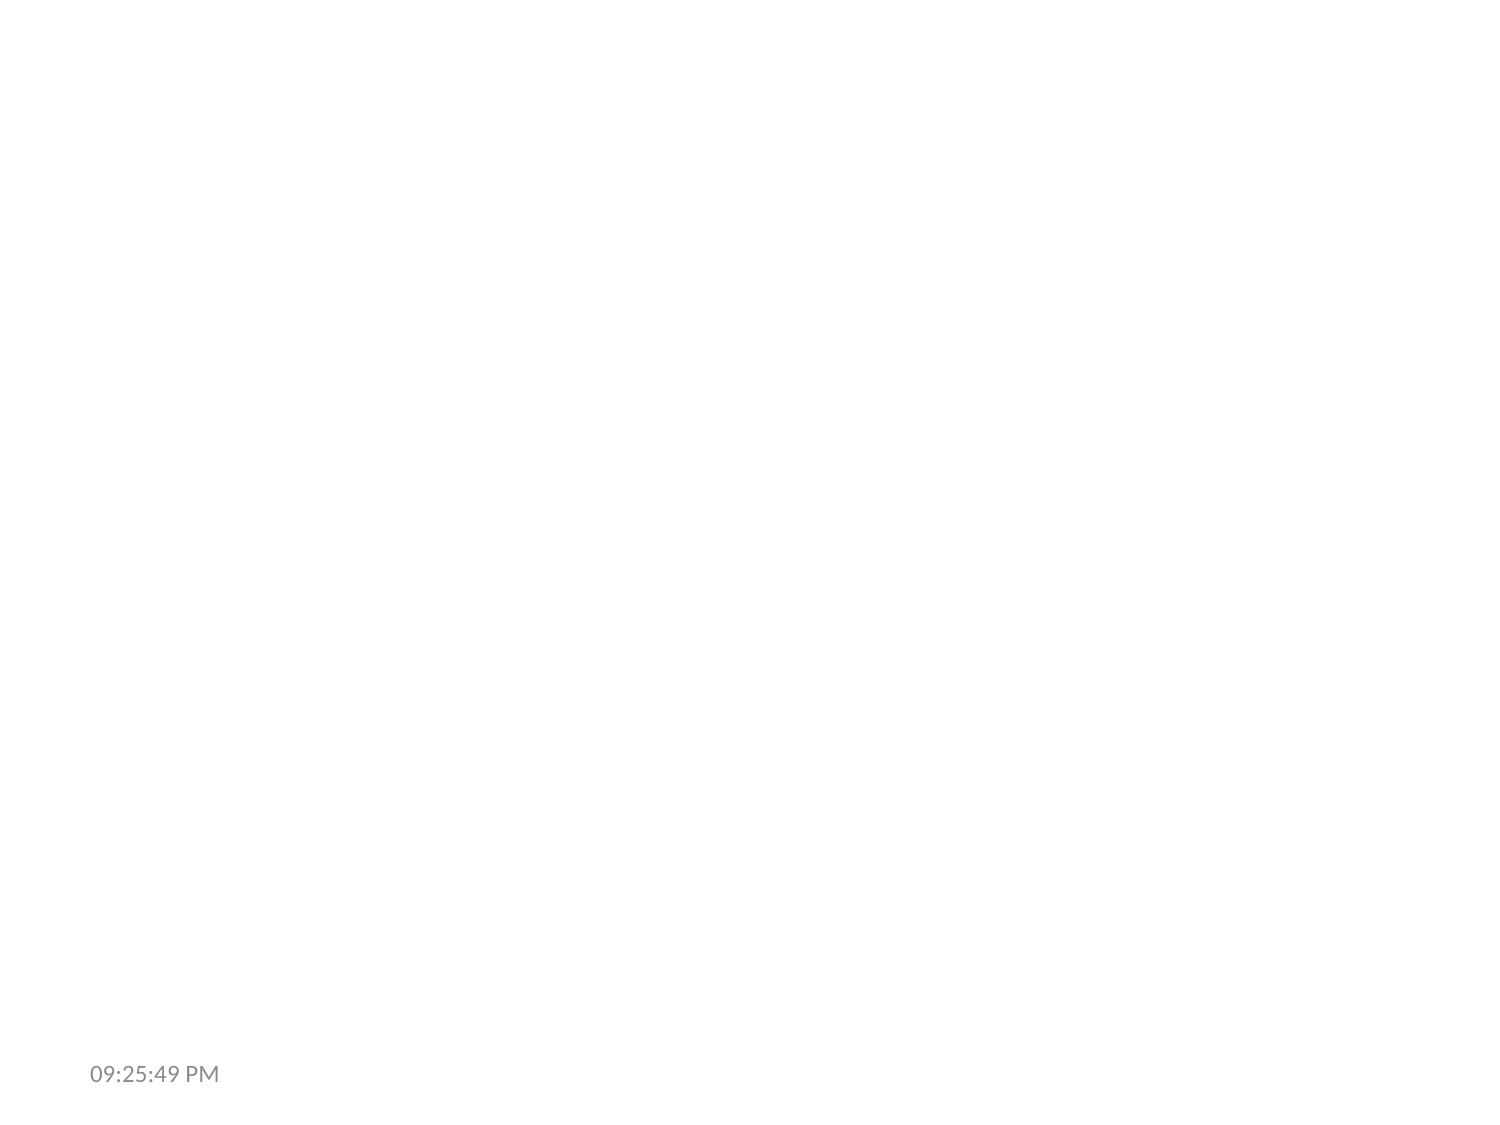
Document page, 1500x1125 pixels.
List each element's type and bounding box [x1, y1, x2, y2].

slide_number [75, 1042, 425, 1103]
